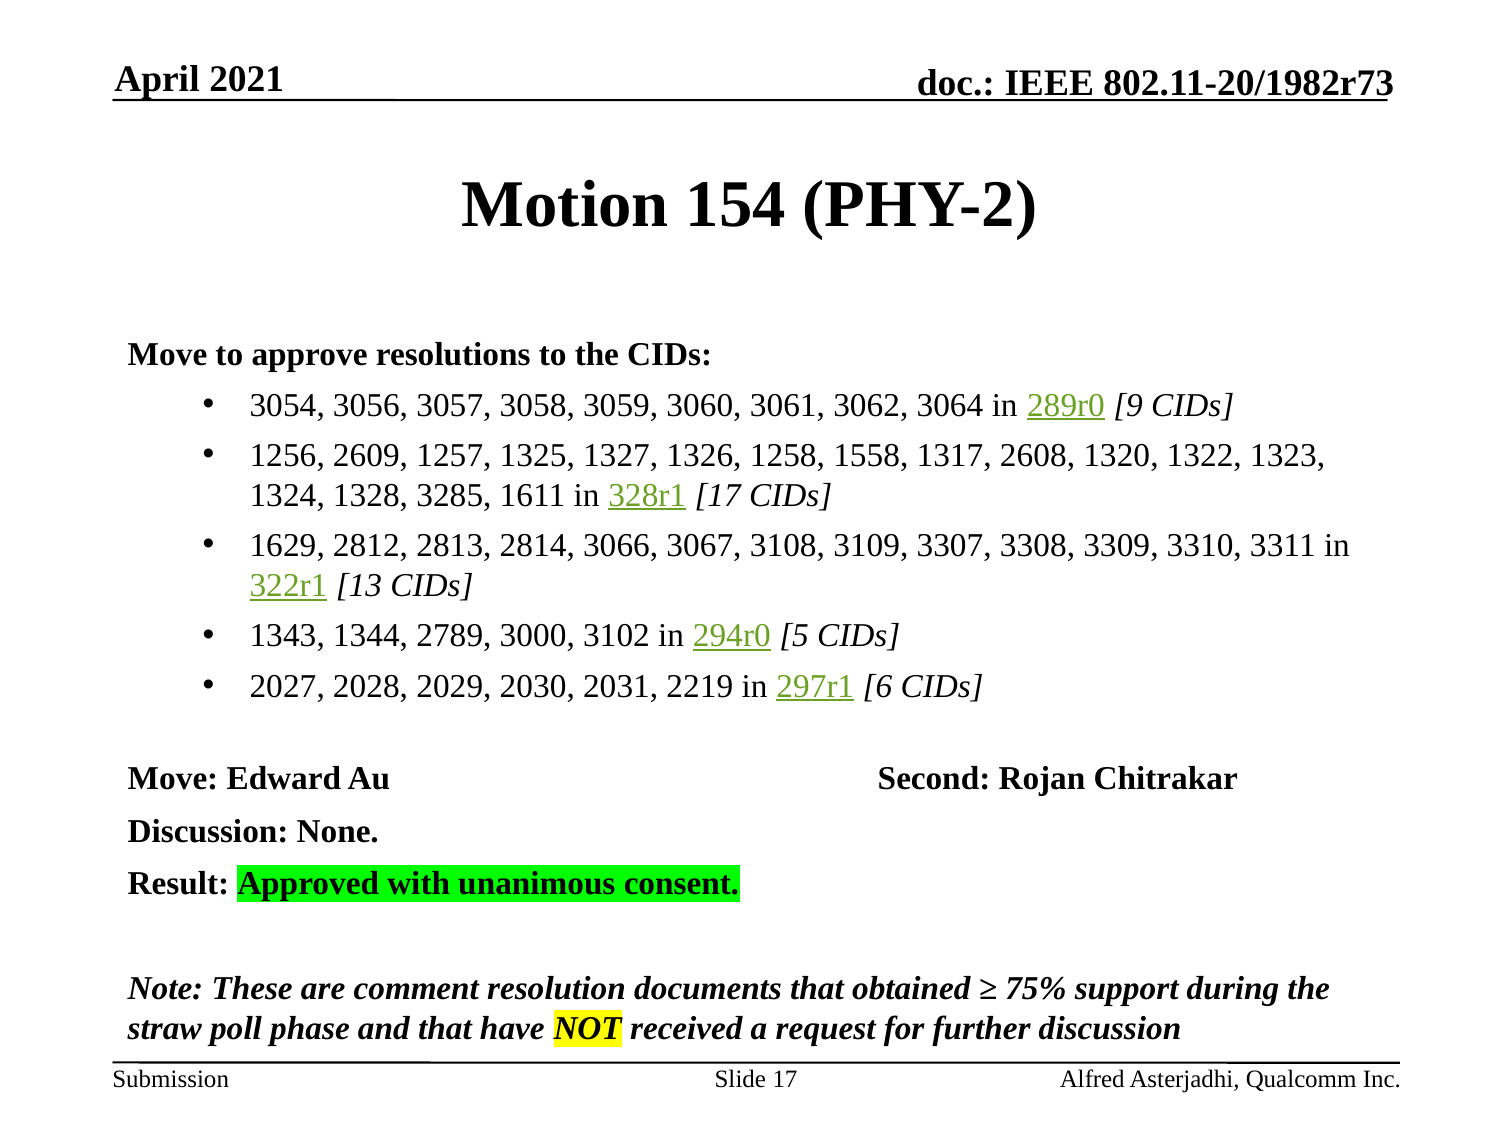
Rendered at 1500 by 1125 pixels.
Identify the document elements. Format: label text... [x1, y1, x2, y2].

slide_number Slide 17 [712, 1061, 800, 1123]
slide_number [114, 54, 423, 100]
list Move to approve resolutions to the CIDs: 3054, 3056, 3057, 3058, 3059, 3060, 3061, 3062, 3064 in 289r0 [9 CIDs] 1256, 2609, 1257, 1325, 1327, 1326, 1258, 1558, 1317, 2608, 1320, 1322, 1323, 1324, 1328, 3285, 1611 in 328r1 [17 CIDs] 1629, 2812, 2813, 2814, 3066, 3067, 3108, 3109, 3307, 3308, 3309, 3310, 3311 in 322r1 [13 CIDs] 1343, 1344, 2789, 3000, 3102 in 294r0 [5 CIDs] 2027, 2028, 2029, 2030, 2031, 2219 in 297r1 [6 CIDs] Move: Edward Au Second: Rojan Chitrakar Discussion: None. Result: Approved with unanimous consent. Note: These are comment resolution documents that obtained ≥ 75% support during the straw poll phase and that have NOT received a request for further discussion [112, 324, 1388, 1000]
footer Alfred Asterjadhi, Qualcomm Inc. [878, 1061, 1402, 1093]
title Motion 154 (PHY-2) [112, 112, 1388, 288]
